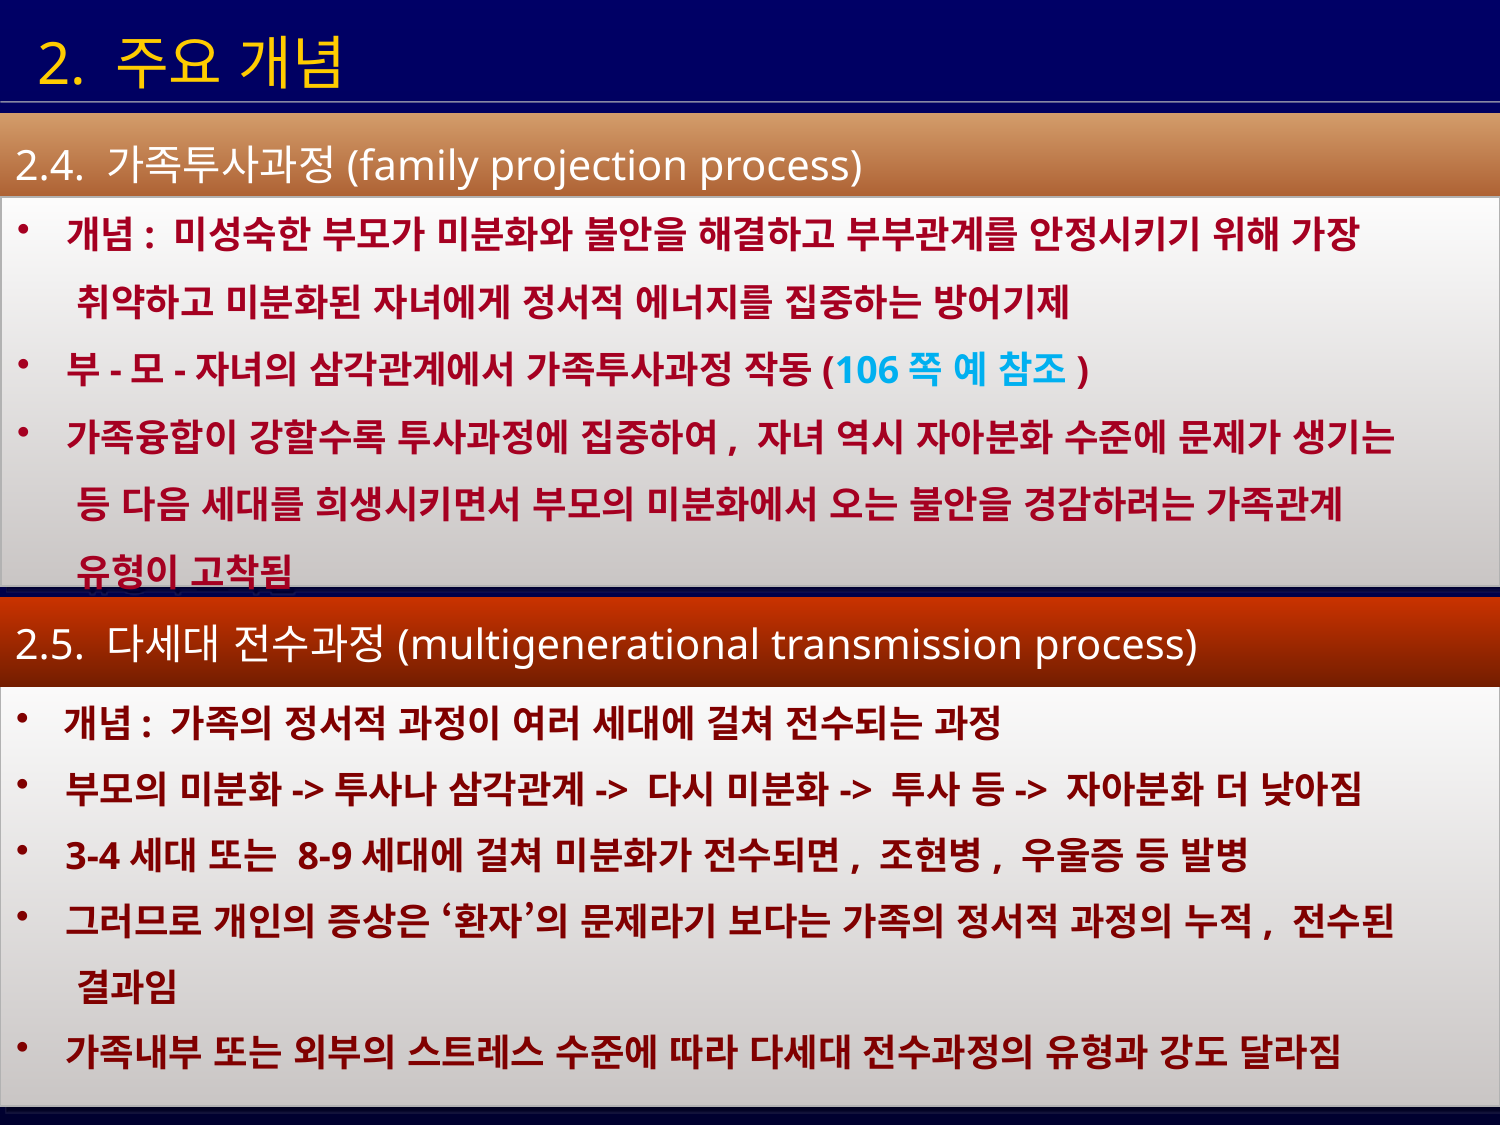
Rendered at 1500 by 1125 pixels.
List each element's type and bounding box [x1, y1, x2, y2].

text_box [0, 18, 1500, 1107]
